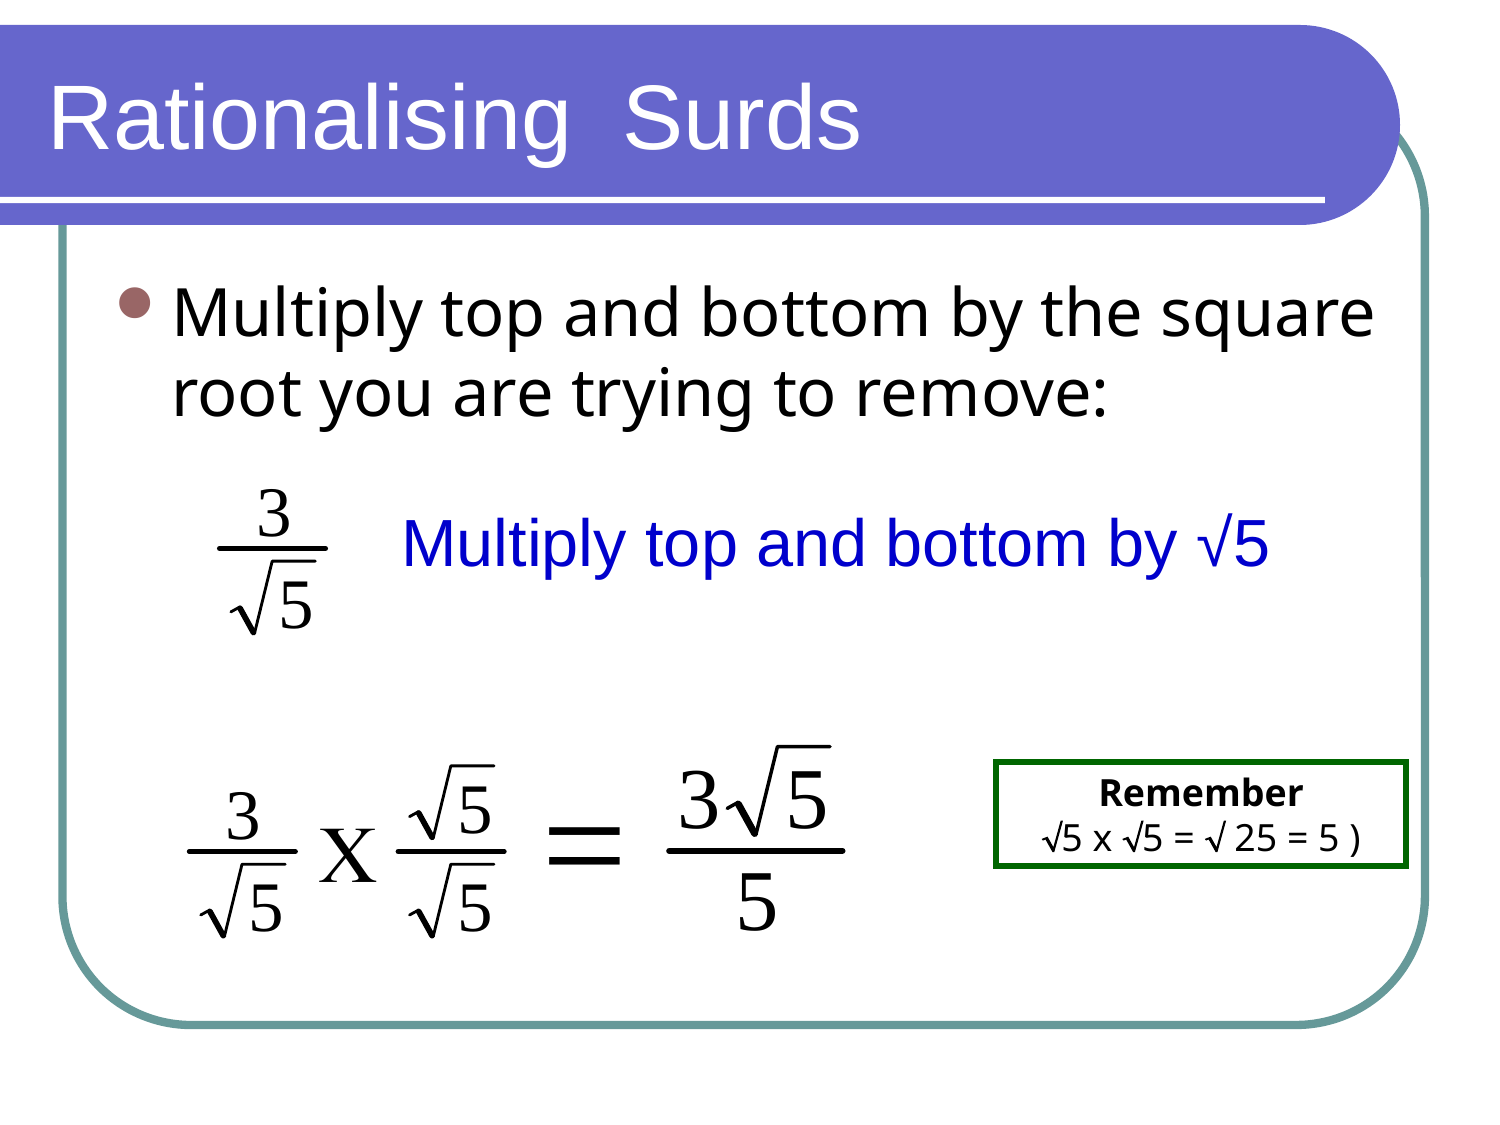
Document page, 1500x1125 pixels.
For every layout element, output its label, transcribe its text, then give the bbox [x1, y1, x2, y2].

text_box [198, 456, 352, 661]
text_box Multiply top and bottom by √5 [386, 492, 1325, 587]
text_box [168, 739, 627, 964]
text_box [644, 714, 868, 963]
text_box [147, 101, 1317, 243]
title Rationalising Surds [31, 37, 1348, 188]
text_box Remember 5 x 5 =  25 = 5 ) [996, 761, 1407, 867]
list Multiply top and bottom by the square root you are trying to remove: [99, 262, 1401, 988]
